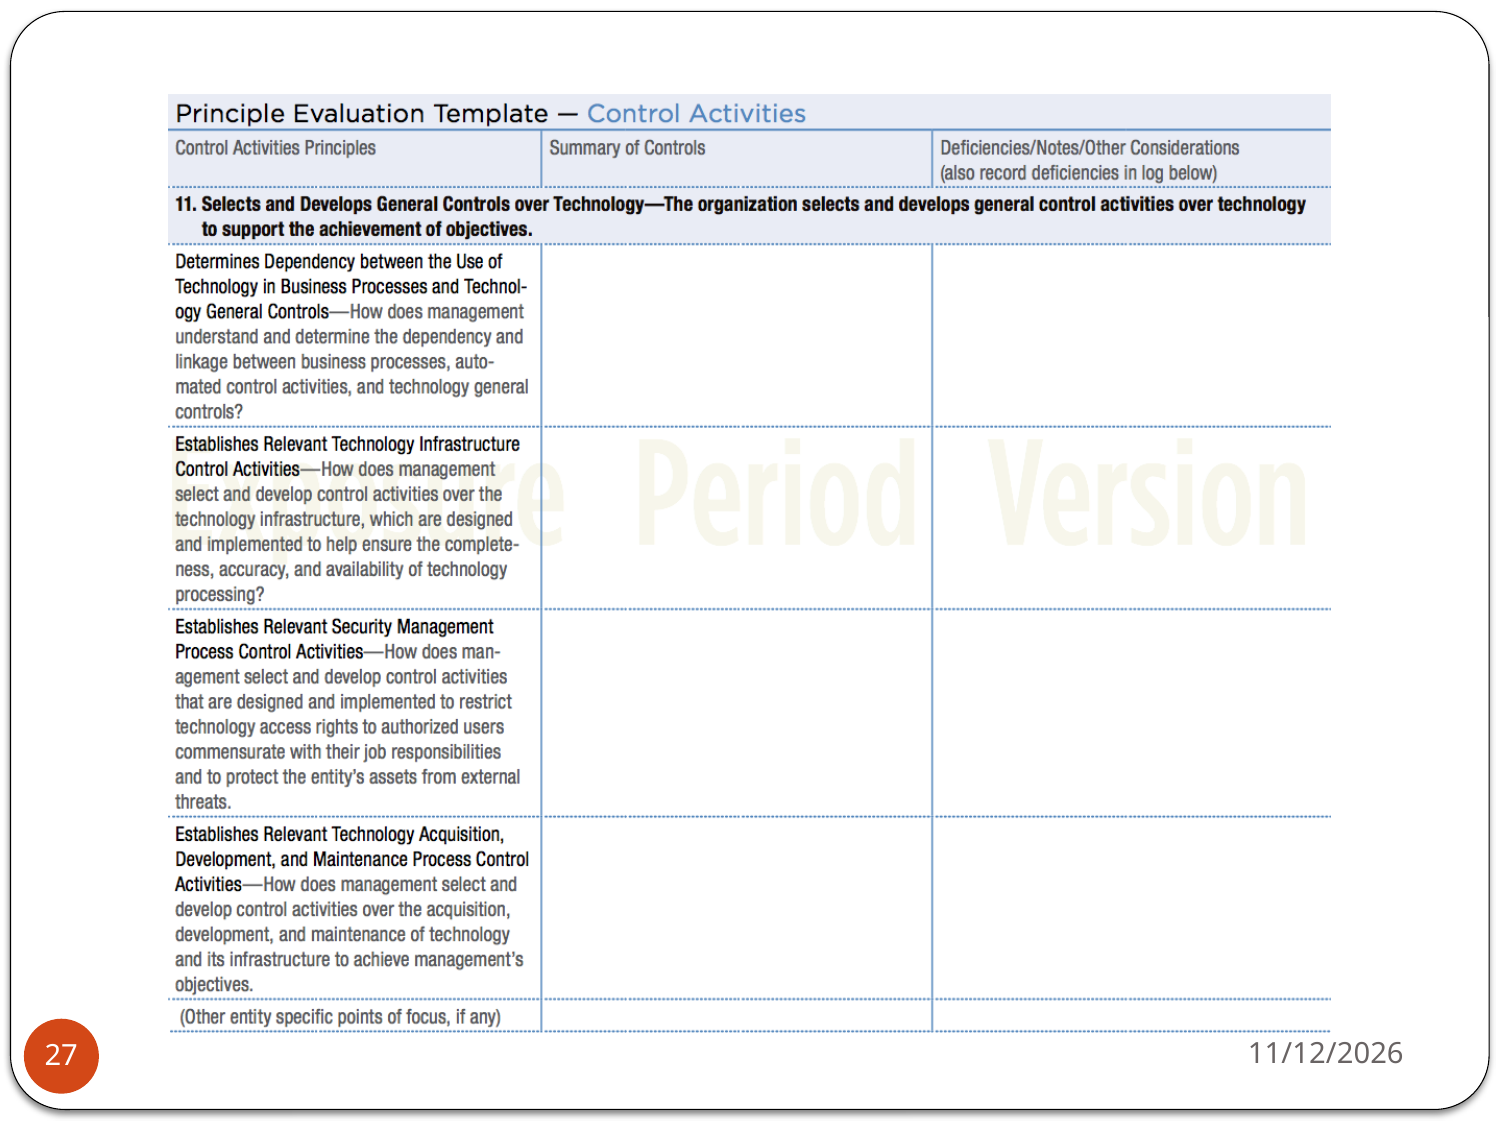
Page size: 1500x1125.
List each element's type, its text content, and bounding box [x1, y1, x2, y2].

picture [168, 92, 1332, 1033]
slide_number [1012, 1015, 1419, 1094]
slide_number 27 [23, 1018, 99, 1094]
